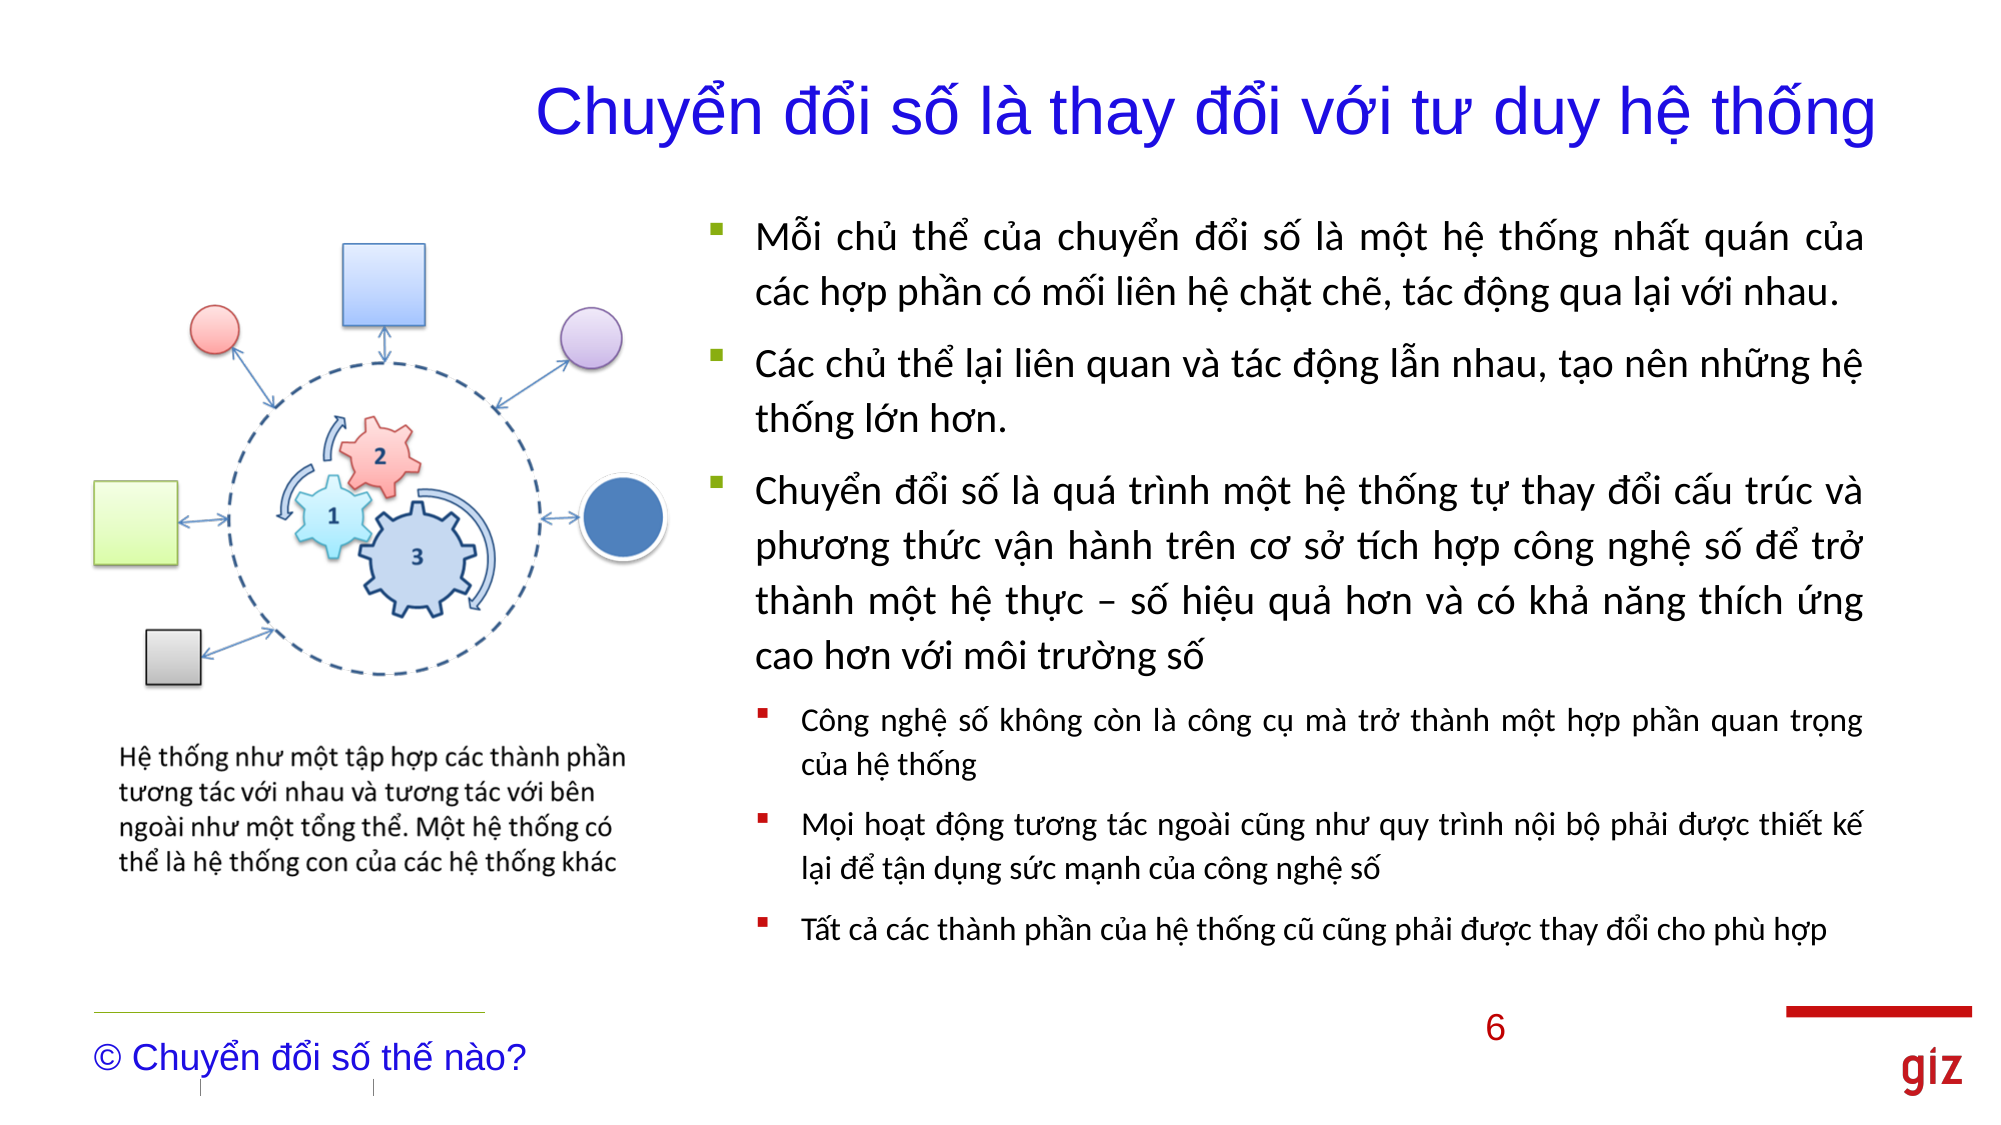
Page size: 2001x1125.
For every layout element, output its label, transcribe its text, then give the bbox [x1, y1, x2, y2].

list Mỗi chủ thể của chuyển đổi số là một hệ thống nhất quán của các hợp phần có mối liên hệ chặt chẽ, tác động qua lại với nhau. Các chủ thể lại liên quan và tác động lẫn nhau, tạo nên những hệ thống lớn hơn. Chuyển đổi số là quá trình một hệ thống tự thay đổi cấu trúc và phương thức vận hành trên cơ sở tích hợp công nghệ số để trở thành một hệ thực – số hiệu quả hơn và có khả năng thích ứng cao hơn với môi trường số Công nghệ số không còn là công cụ mà trở thành một hợp phần quan trọng của hệ thống Mọi hoạt động tương tác ngoài cũng như quy trình nội bộ phải được thiết kế lại để tận dụng sức mạnh của công nghệ số Tất cả các thành phần của hệ thống cũ cũng phải được thay đổi cho phù hợp [692, 196, 1880, 1038]
title Chuyển đổi số là thay đổi với tư duy hệ thống [488, 28, 1894, 197]
slide_number 6 [1485, 995, 1936, 1056]
picture [88, 240, 673, 897]
picture [1901, 1045, 1969, 1098]
